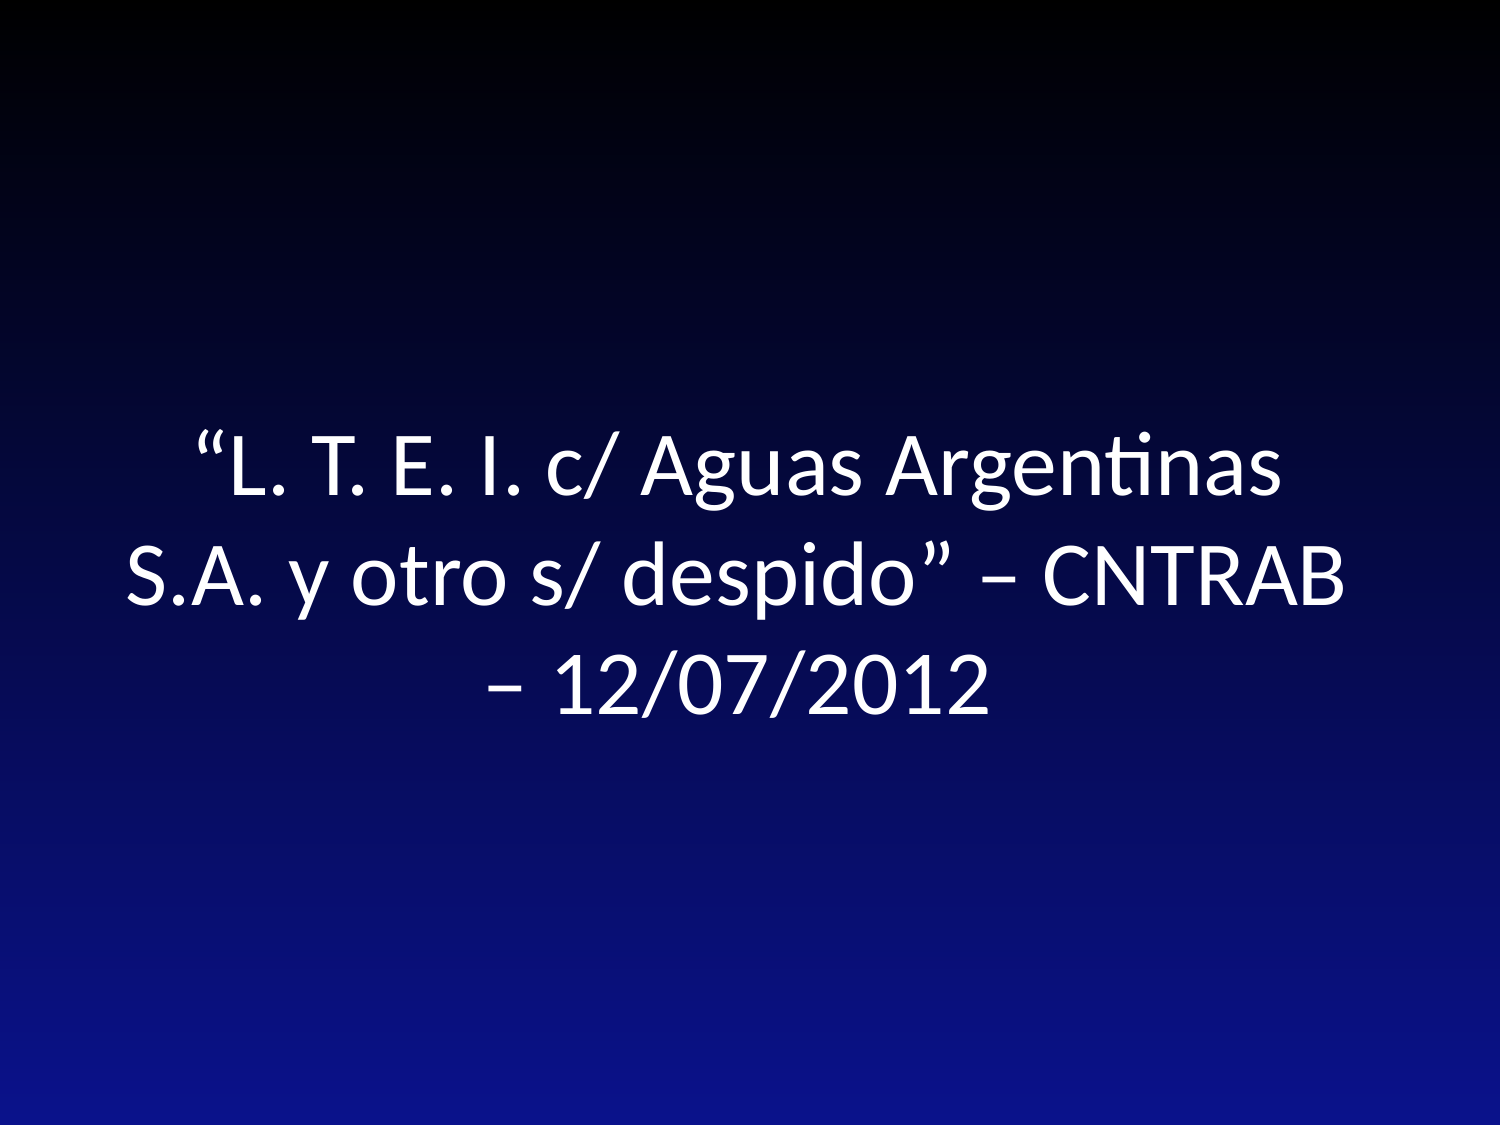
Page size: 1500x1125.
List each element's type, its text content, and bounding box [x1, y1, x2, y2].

title “L. T. E. I. c/ Aguas Argentinas S.A. y otro s/ despido” – CNTRAB – 12/07/2012 [100, 255, 1376, 882]
